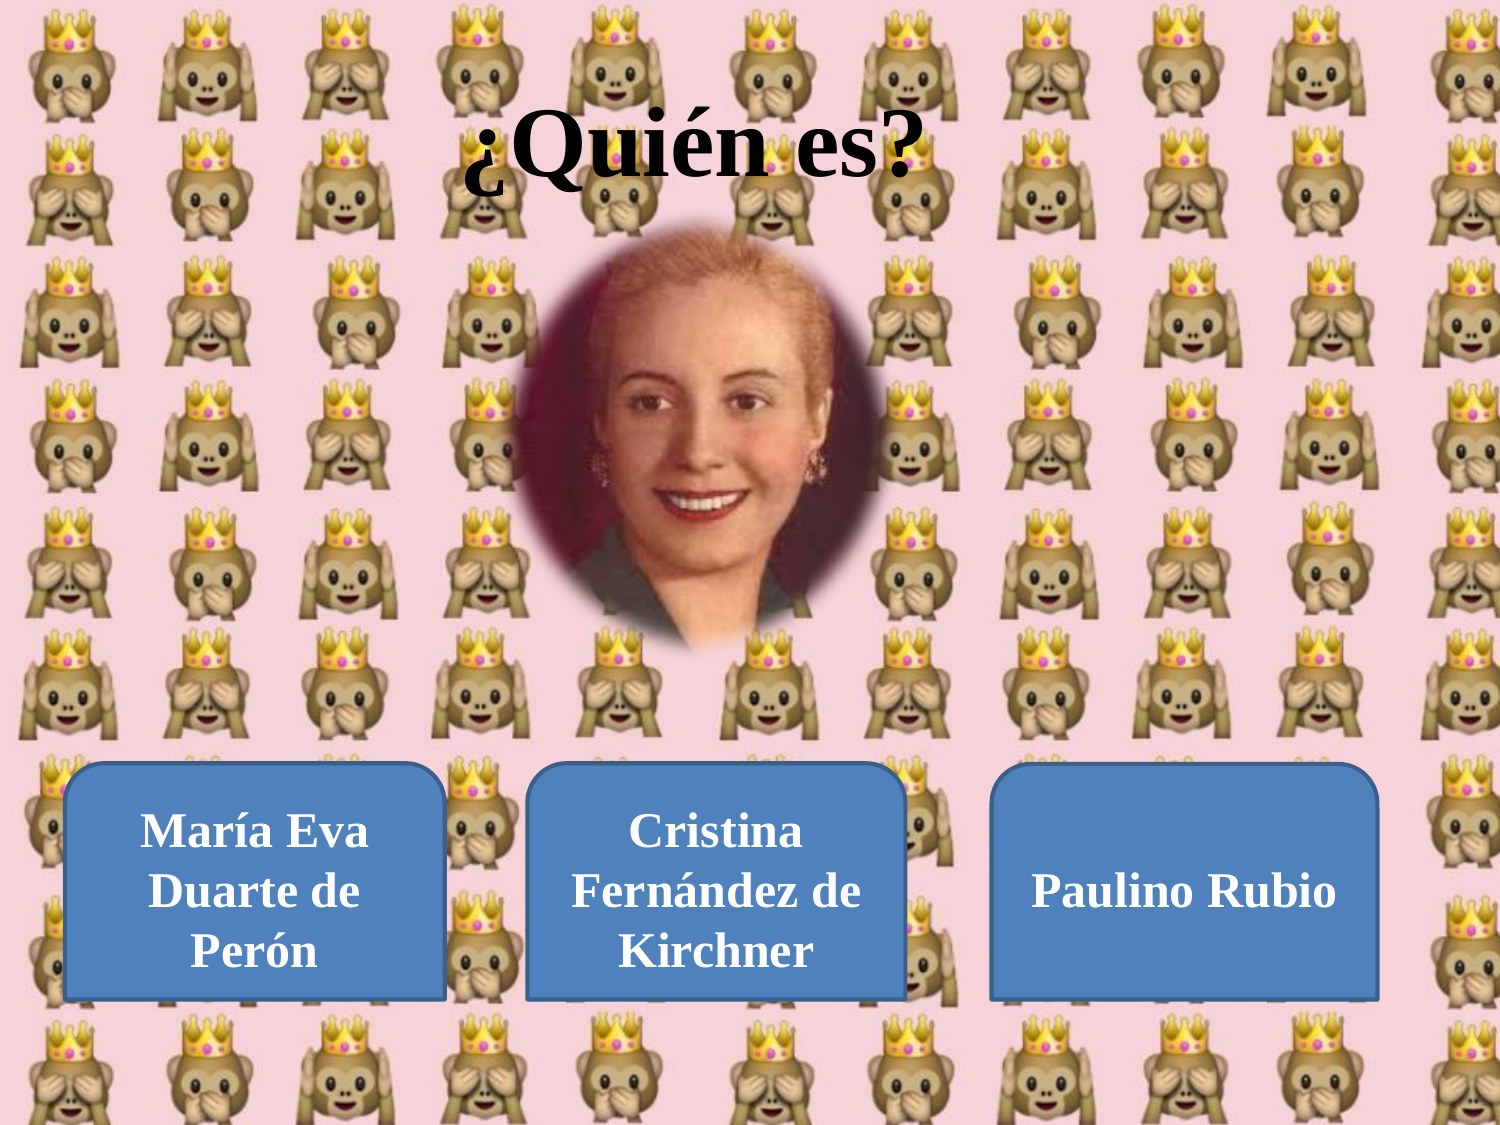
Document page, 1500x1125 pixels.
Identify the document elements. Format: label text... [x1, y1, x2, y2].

picture [0, 0, 1500, 1125]
text_box Cristina Fernández de Kirchner [525, 761, 908, 1002]
text_box Paulino Rubio [989, 761, 1380, 1002]
text_box ¿Quién es? [444, 69, 1355, 205]
text_box María Eva Duarte de Perón [62, 761, 447, 1002]
